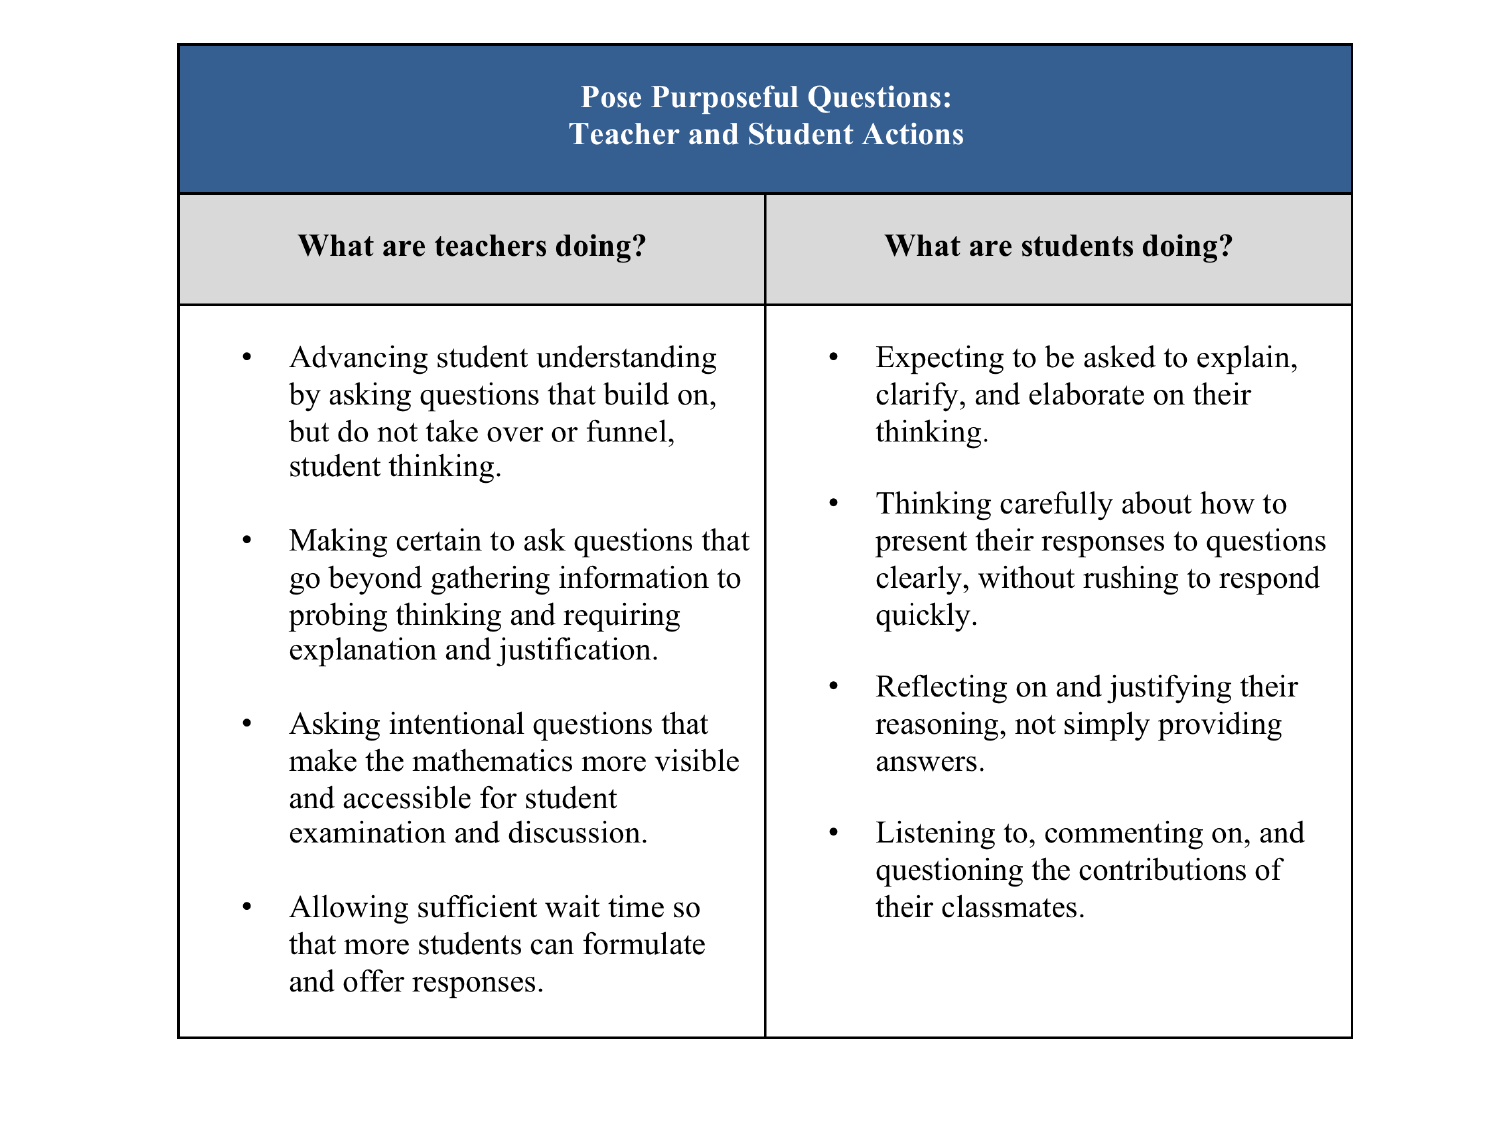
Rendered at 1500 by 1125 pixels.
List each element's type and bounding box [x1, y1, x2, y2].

text_box [176, 43, 1353, 1077]
